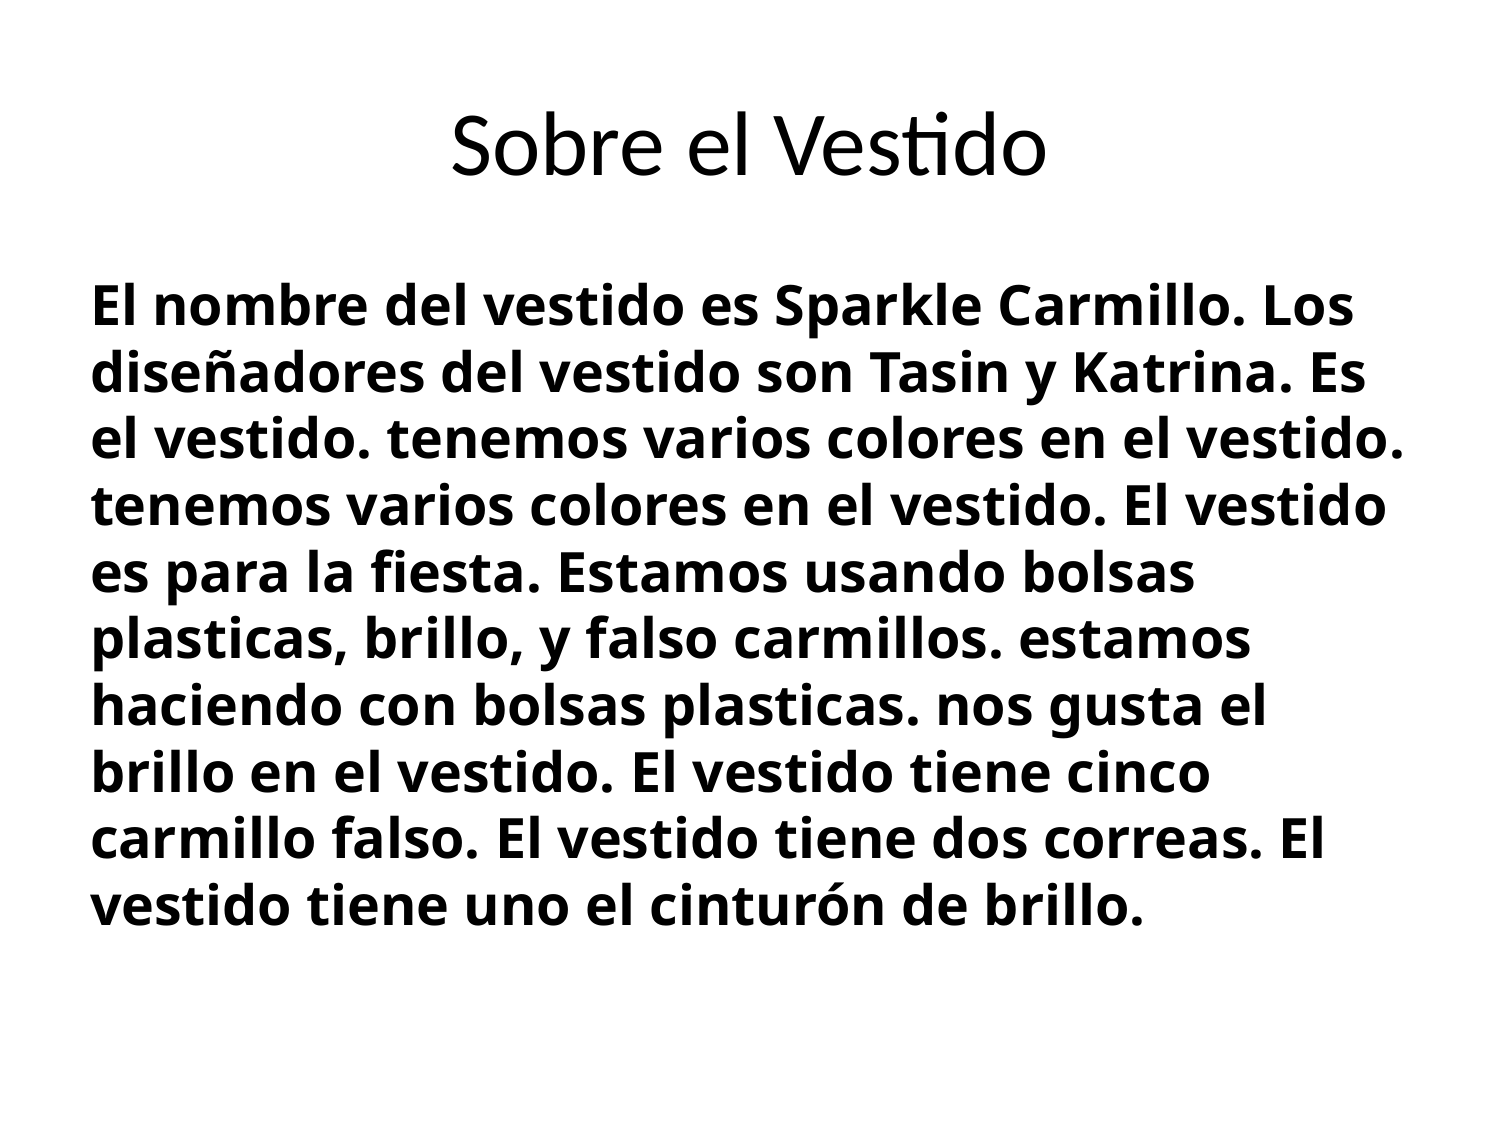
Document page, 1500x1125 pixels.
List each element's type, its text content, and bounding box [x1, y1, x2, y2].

list El nombre del vestido es Sparkle Carmillo. Los diseñadores del vestido son Tasin y Katrina. Es el vestido. tenemos varios colores en el vestido. tenemos varios colores en el vestido. El vestido es para la fiesta. Estamos usando bolsas plasticas, brillo, y falso carmillos. estamos haciendo con bolsas plasticas. nos gusta el brillo en el vestido. El vestido tiene cinco carmillo falso. El vestido tiene dos correas. El vestido tiene uno el cinturón de brillo. [75, 262, 1425, 1005]
title Sobre el Vestido [75, 45, 1425, 233]
